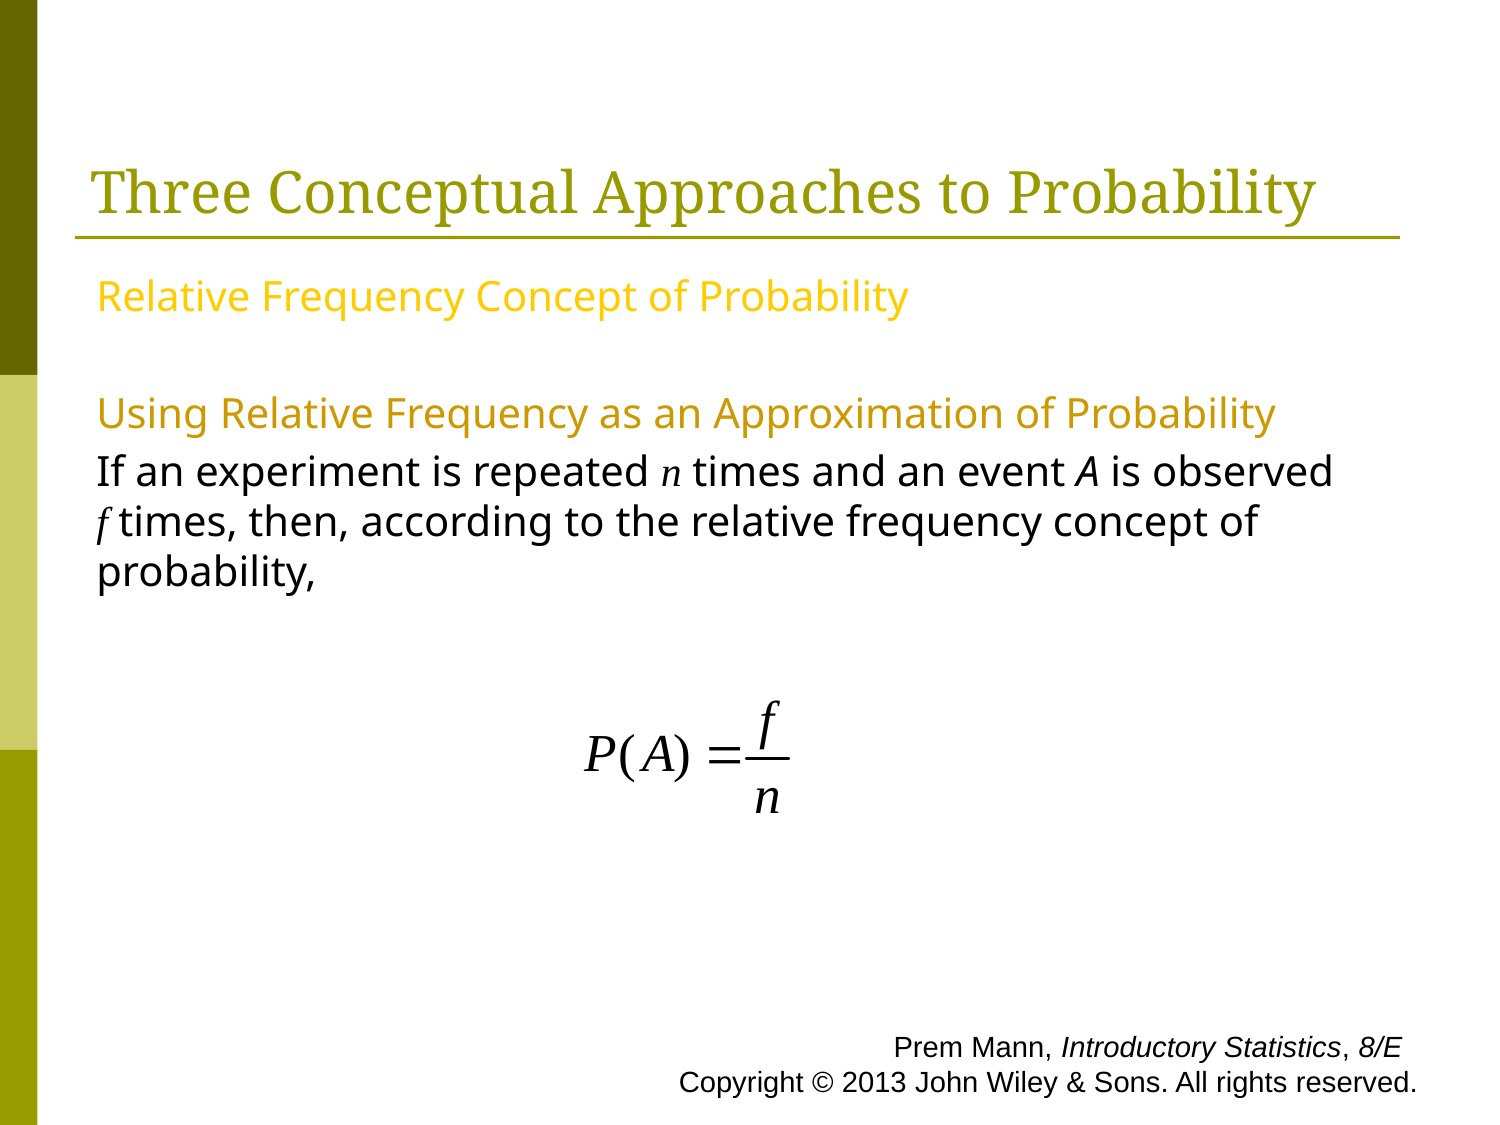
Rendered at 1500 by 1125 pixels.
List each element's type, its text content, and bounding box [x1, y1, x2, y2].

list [574, 687, 802, 826]
text_box Prem Mann, Introductory Statistics, 8/E Copyright © 2013 John Wiley & Sons. All rights reserved. [664, 1020, 1449, 1106]
list Relative Frequency Concept of Probability Using Relative Frequency as an Approximation of Probability If an experiment is repeated n times and an event A is observed f times, then, according to the relative frequency concept of probability, [24, 262, 1363, 939]
title Three Conceptual Approaches to Probability [75, 45, 1425, 233]
